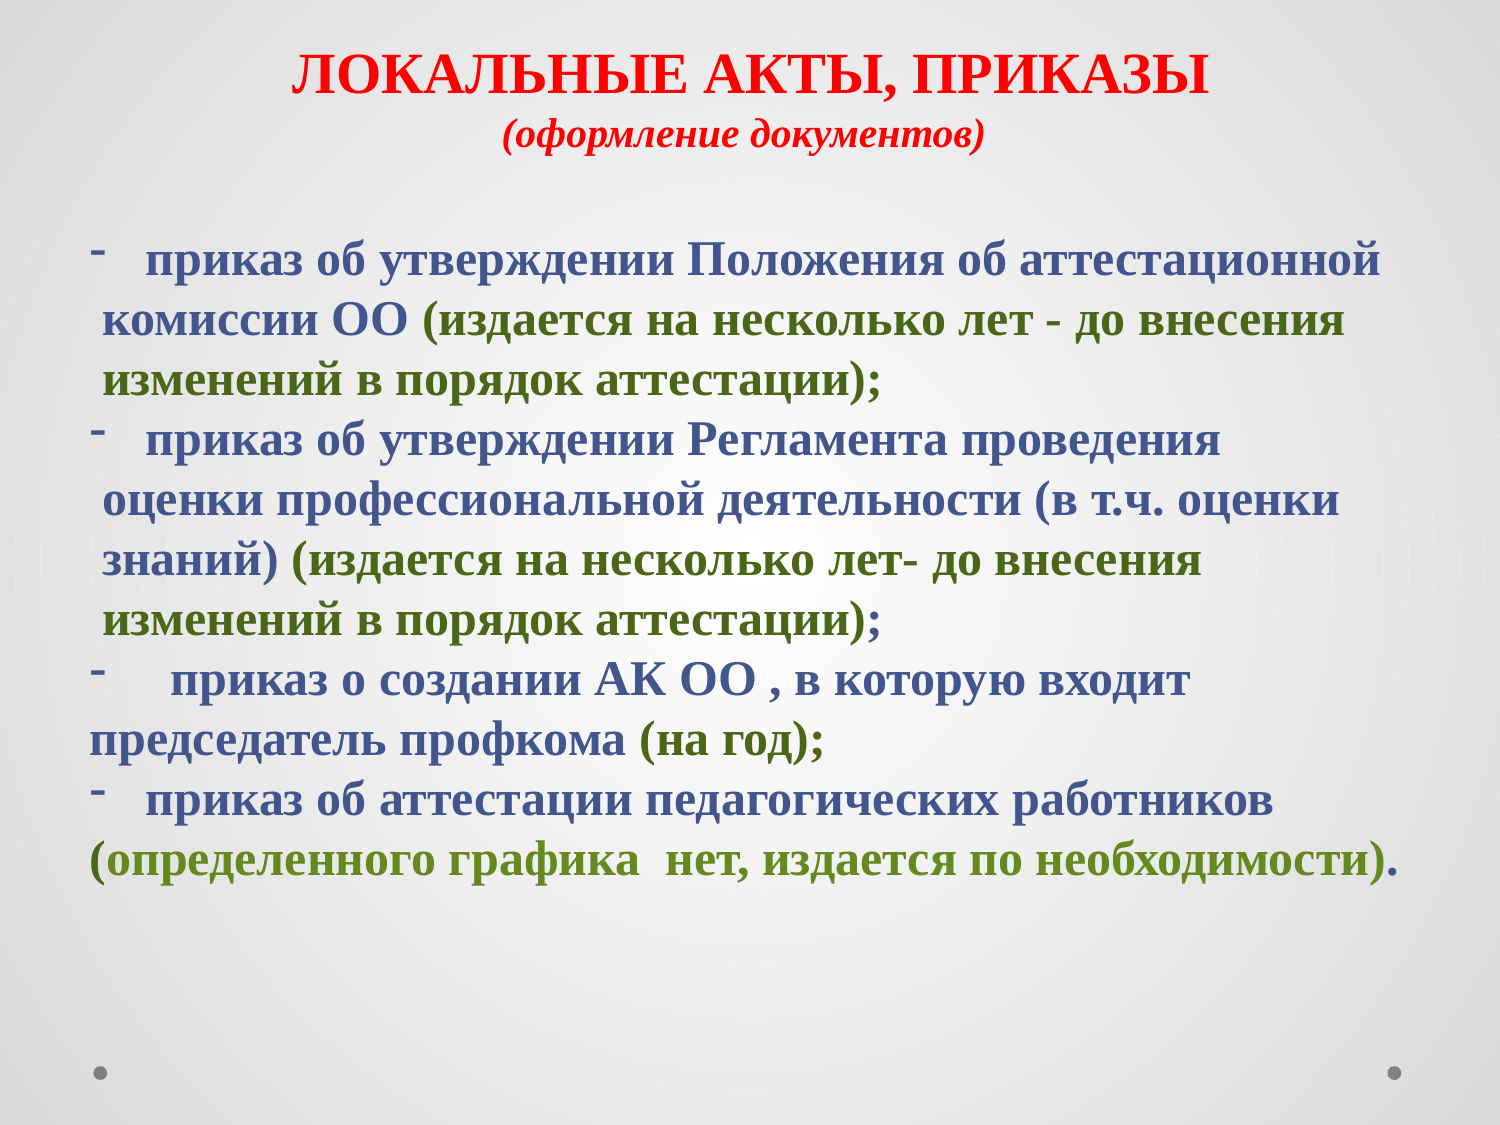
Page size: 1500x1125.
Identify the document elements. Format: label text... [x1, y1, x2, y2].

text_box ЛОКАЛЬНЫЕ АКТЫ, ПРИКАЗЫ (оформление документов) приказ об утверждении Положения об аттестационной комиссии ОО (издается на несколько лет - до внесения изменений в порядок аттестации); приказ об утверждении Регламента проведения оценки профессиональной деятельности (в т.ч. оценки знаний) (издается на несколько лет- до внесения изменений в порядок аттестации); приказ о создании АК ОО , в которую входит председатель профкома (на год); приказ об аттестации педагогических работников (определенного графика нет, издается по необходимости). [29, 31, 1459, 1071]
